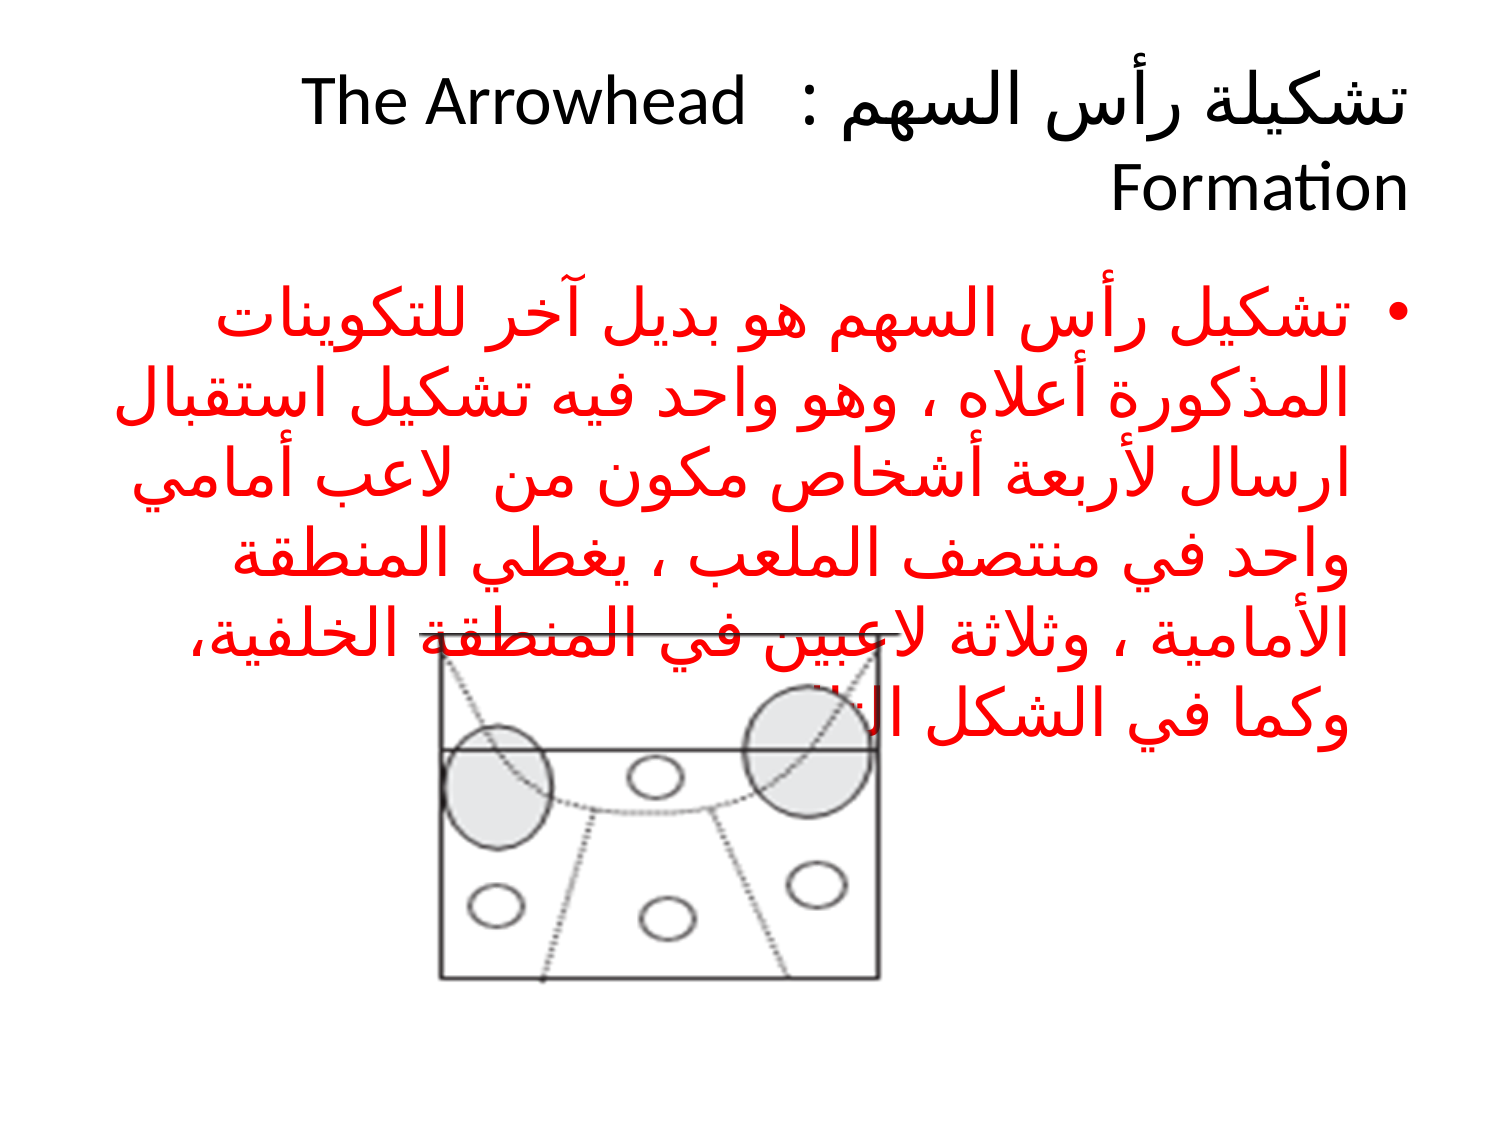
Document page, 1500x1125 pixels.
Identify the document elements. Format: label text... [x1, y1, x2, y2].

title تشكيلة رأس السهم : The Arrowhead Formation [75, 45, 1425, 233]
picture [418, 633, 906, 990]
list تشكيل رأس السهم هو بديل آخر للتكوينات المذكورة أعلاه ، وهو واحد فيه تشكيل استقبال ارسال لأربعة أشخاص مكون من لاعب أمامي واحد في منتصف الملعب ، يغطي المنطقة الأمامية ، وثلاثة لاعبين في المنطقة الخلفية، وكما في الشكل التالي [75, 262, 1425, 1005]
